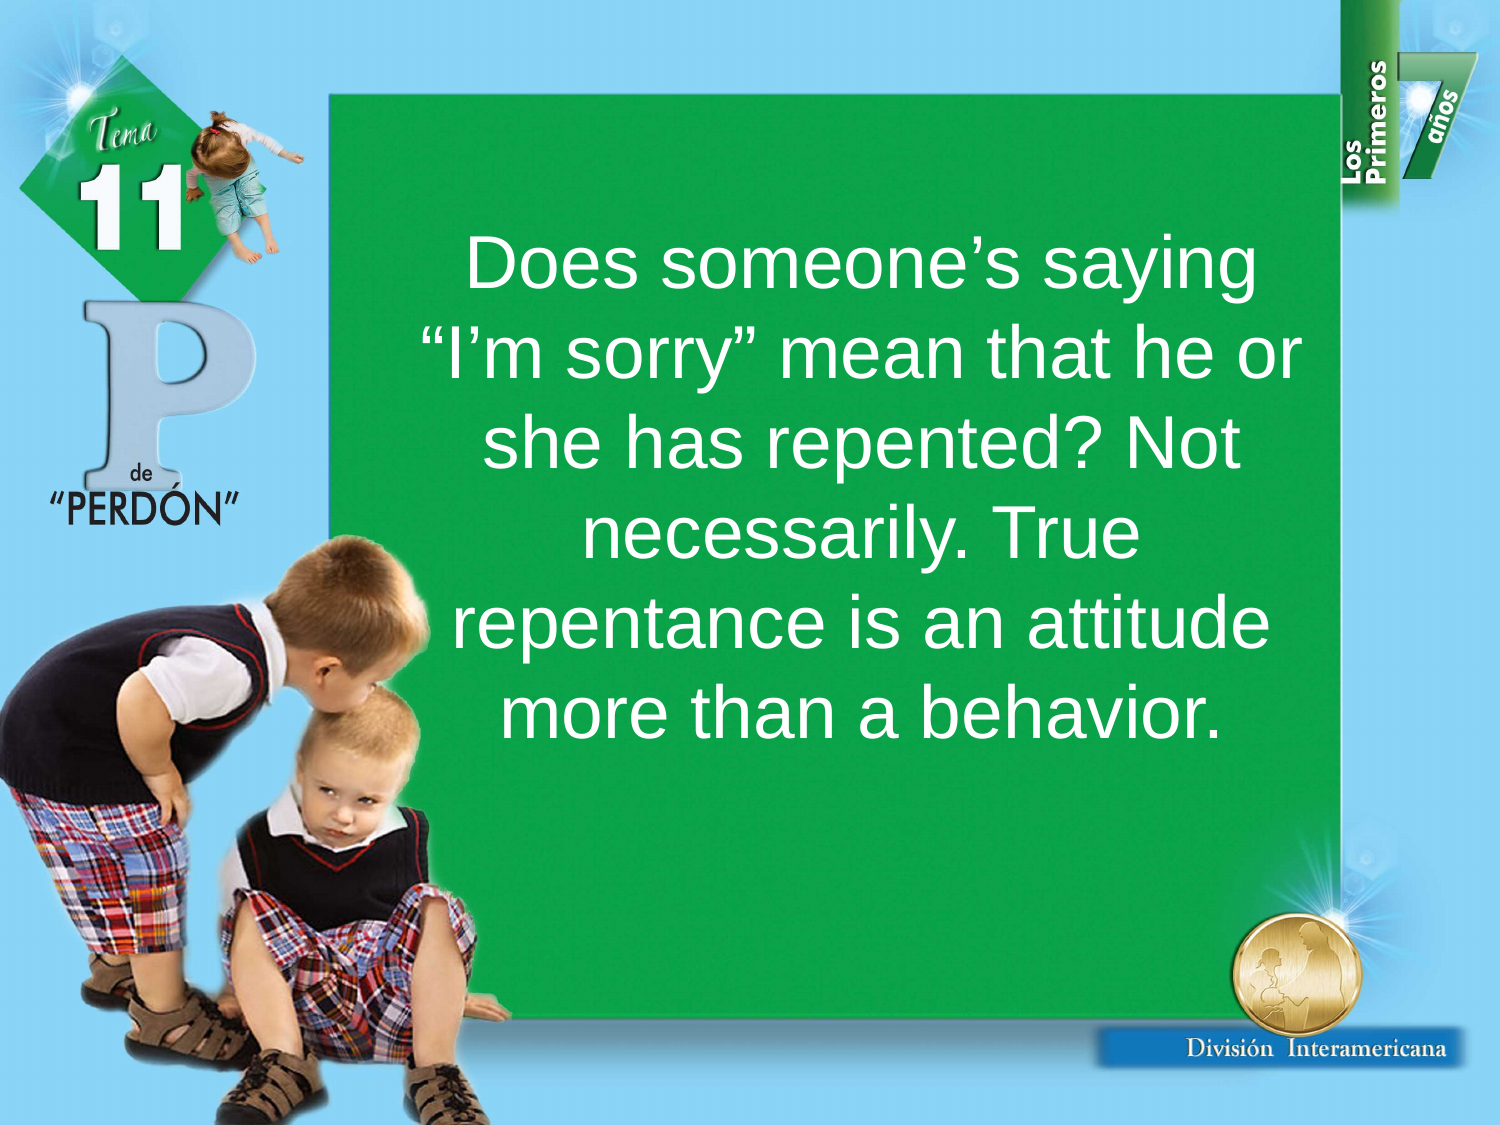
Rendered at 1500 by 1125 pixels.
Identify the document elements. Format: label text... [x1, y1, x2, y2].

picture [0, 0, 1500, 1125]
text_box Does someone’s saying “I’m sorry” mean that he or she has repented? Not necessarily. True repentance is an attitude more than a behavior. [383, 206, 1341, 762]
